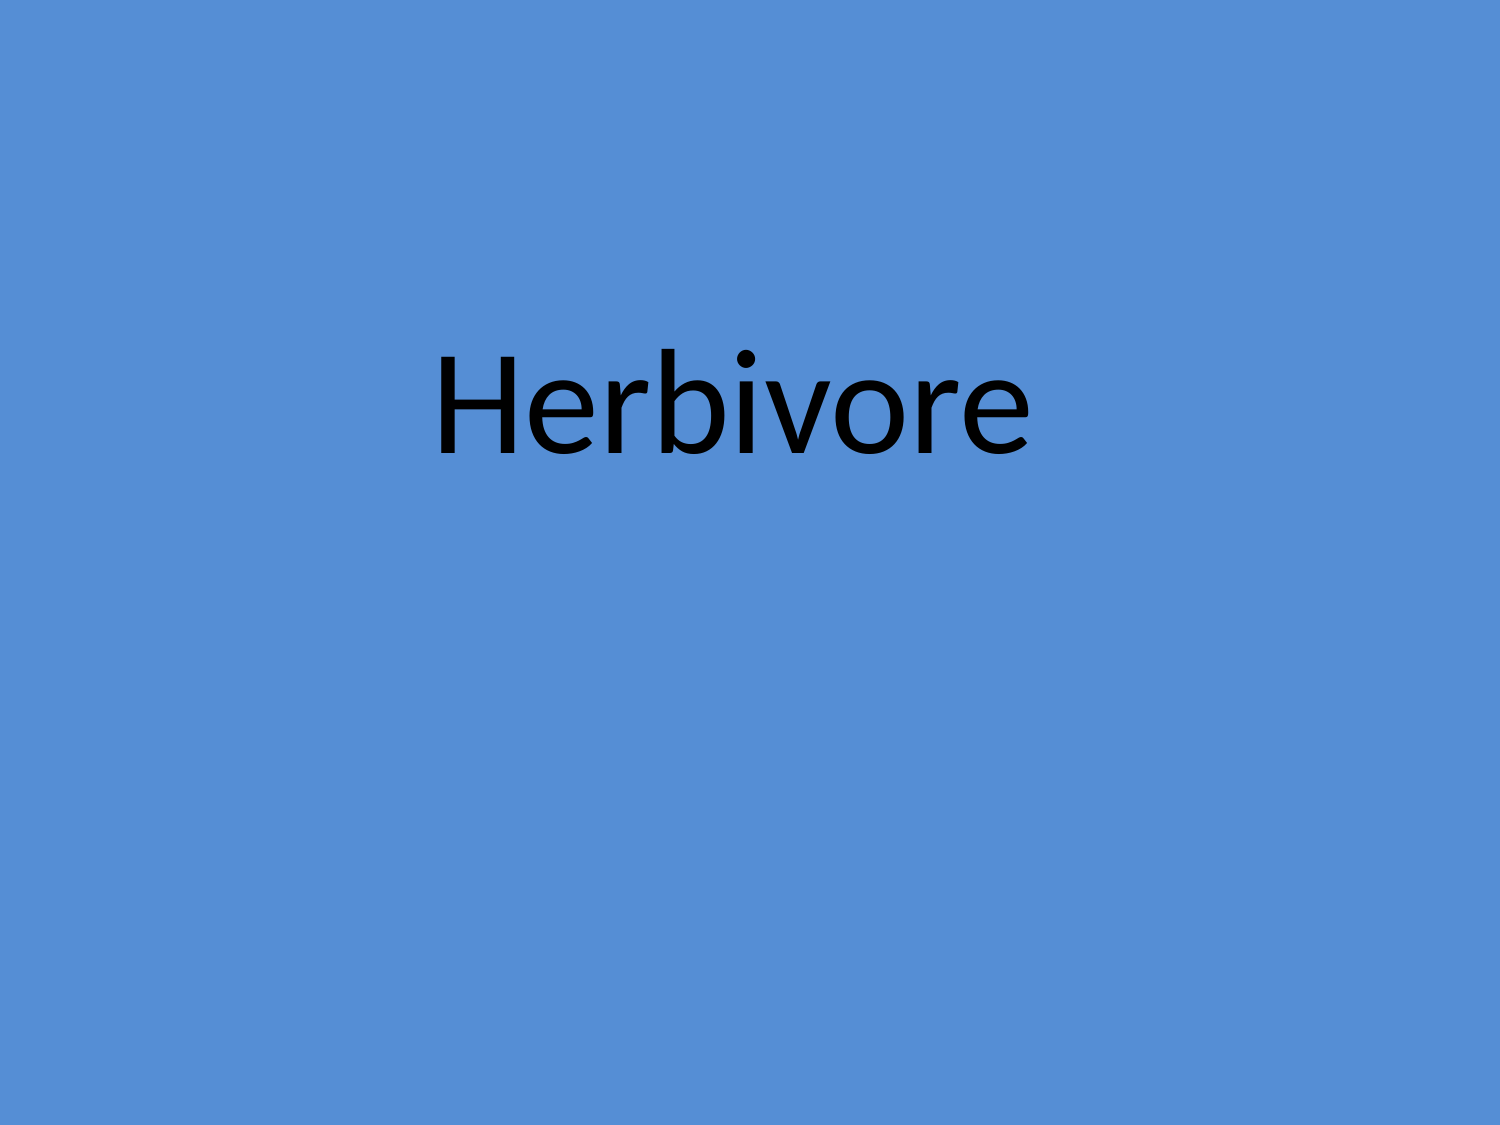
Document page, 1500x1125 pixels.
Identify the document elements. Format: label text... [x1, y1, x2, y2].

title Herbivore [75, 299, 1425, 488]
